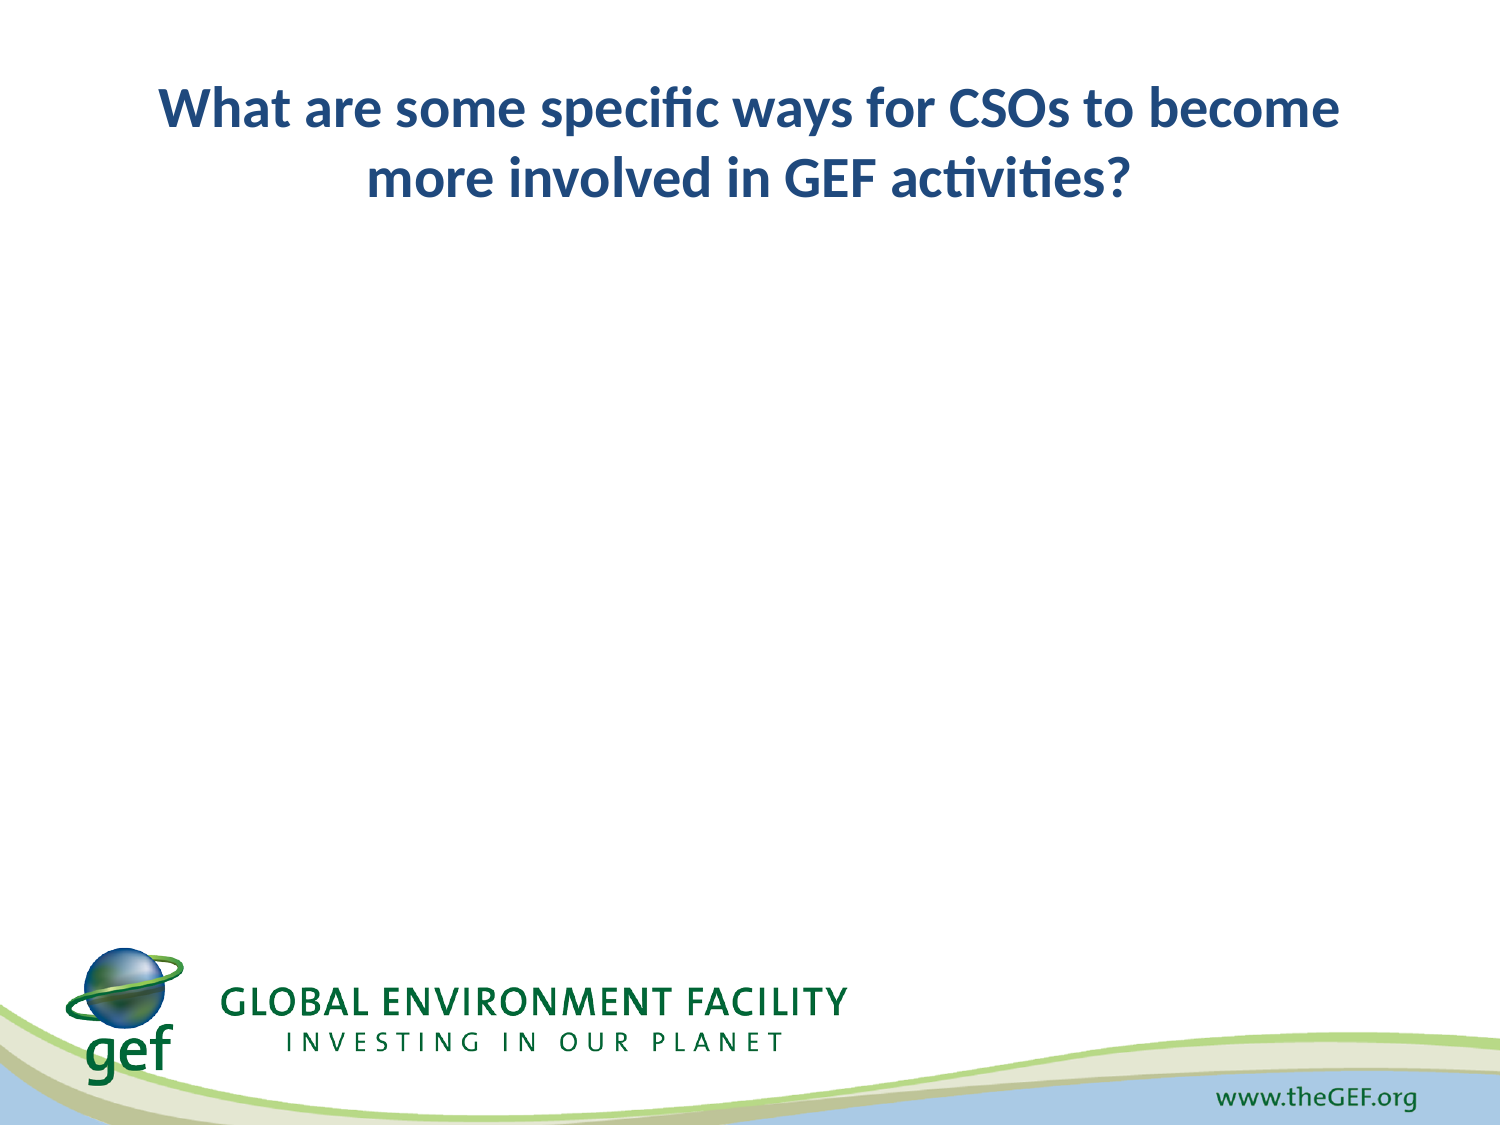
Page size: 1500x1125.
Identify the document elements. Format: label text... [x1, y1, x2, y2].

picture [0, 920, 1500, 1125]
title What are some specific ways for CSOs to become more involved in GEF activities? [74, 44, 1426, 233]
